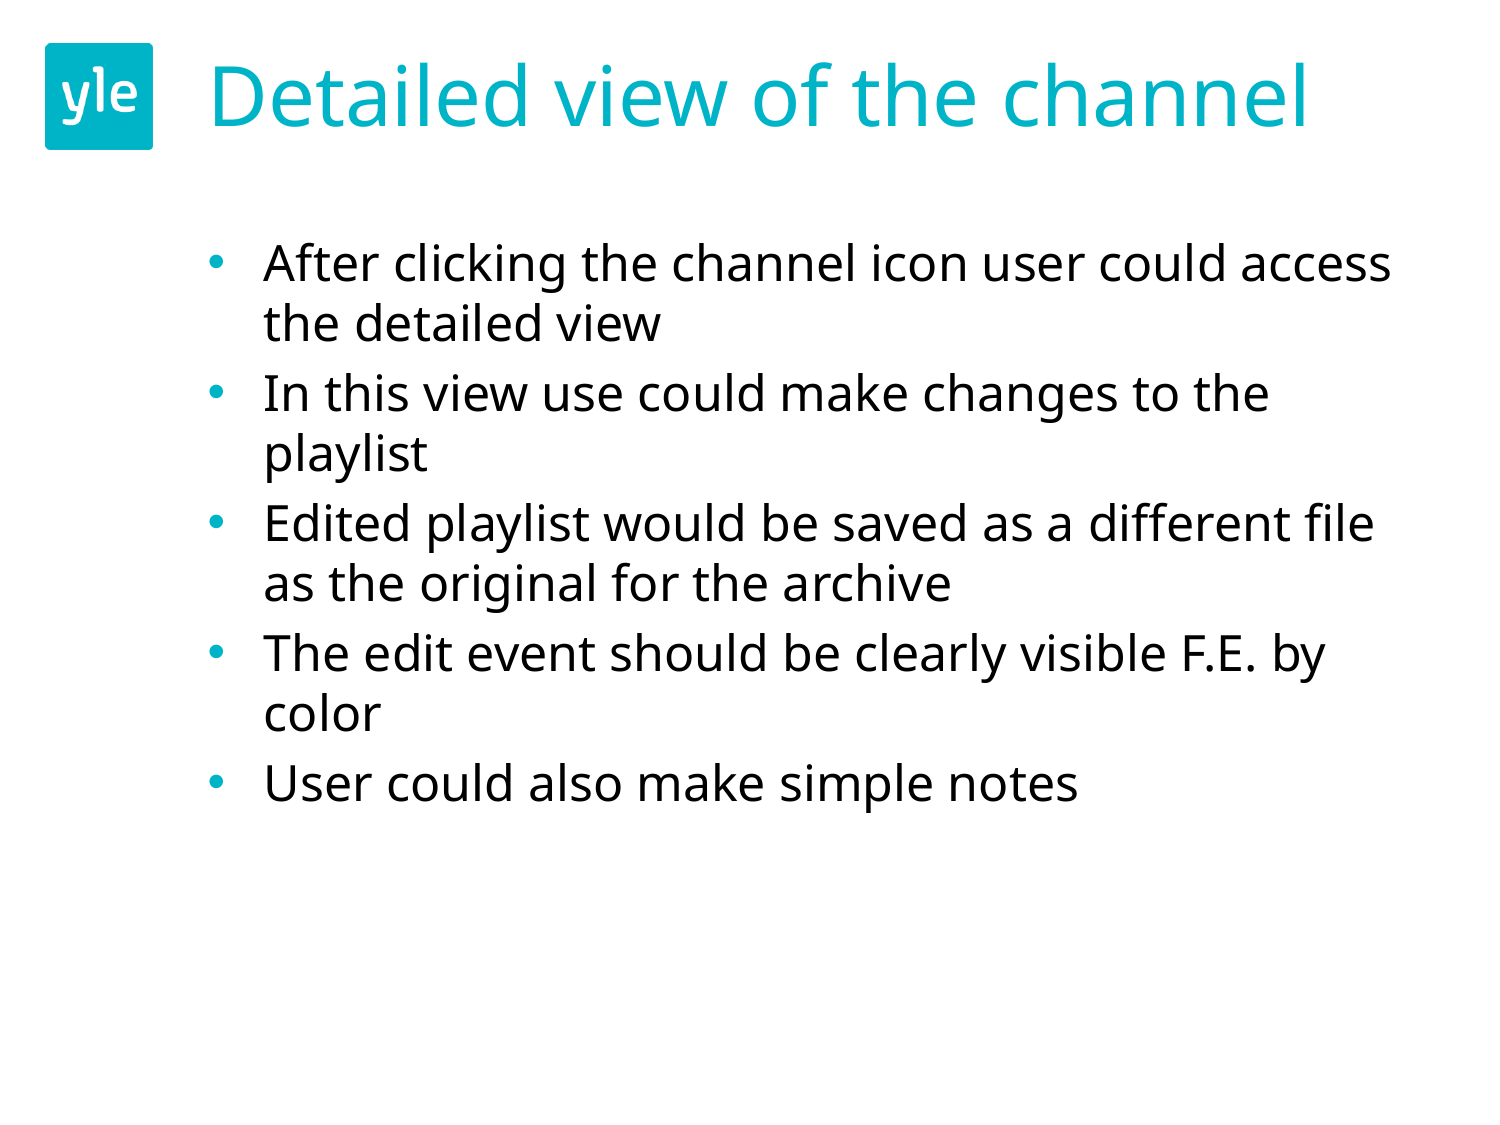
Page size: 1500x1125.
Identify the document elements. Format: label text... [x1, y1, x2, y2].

list After clicking the channel icon user could access the detailed view In this view use could make changes to the playlist Edited playlist would be saved as a different file as the original for the archive The edit event should be clearly visible F.E. by color User could also make simple notes [192, 223, 1425, 967]
title Detailed view of the channel [192, 35, 1425, 223]
picture [45, 43, 153, 150]
